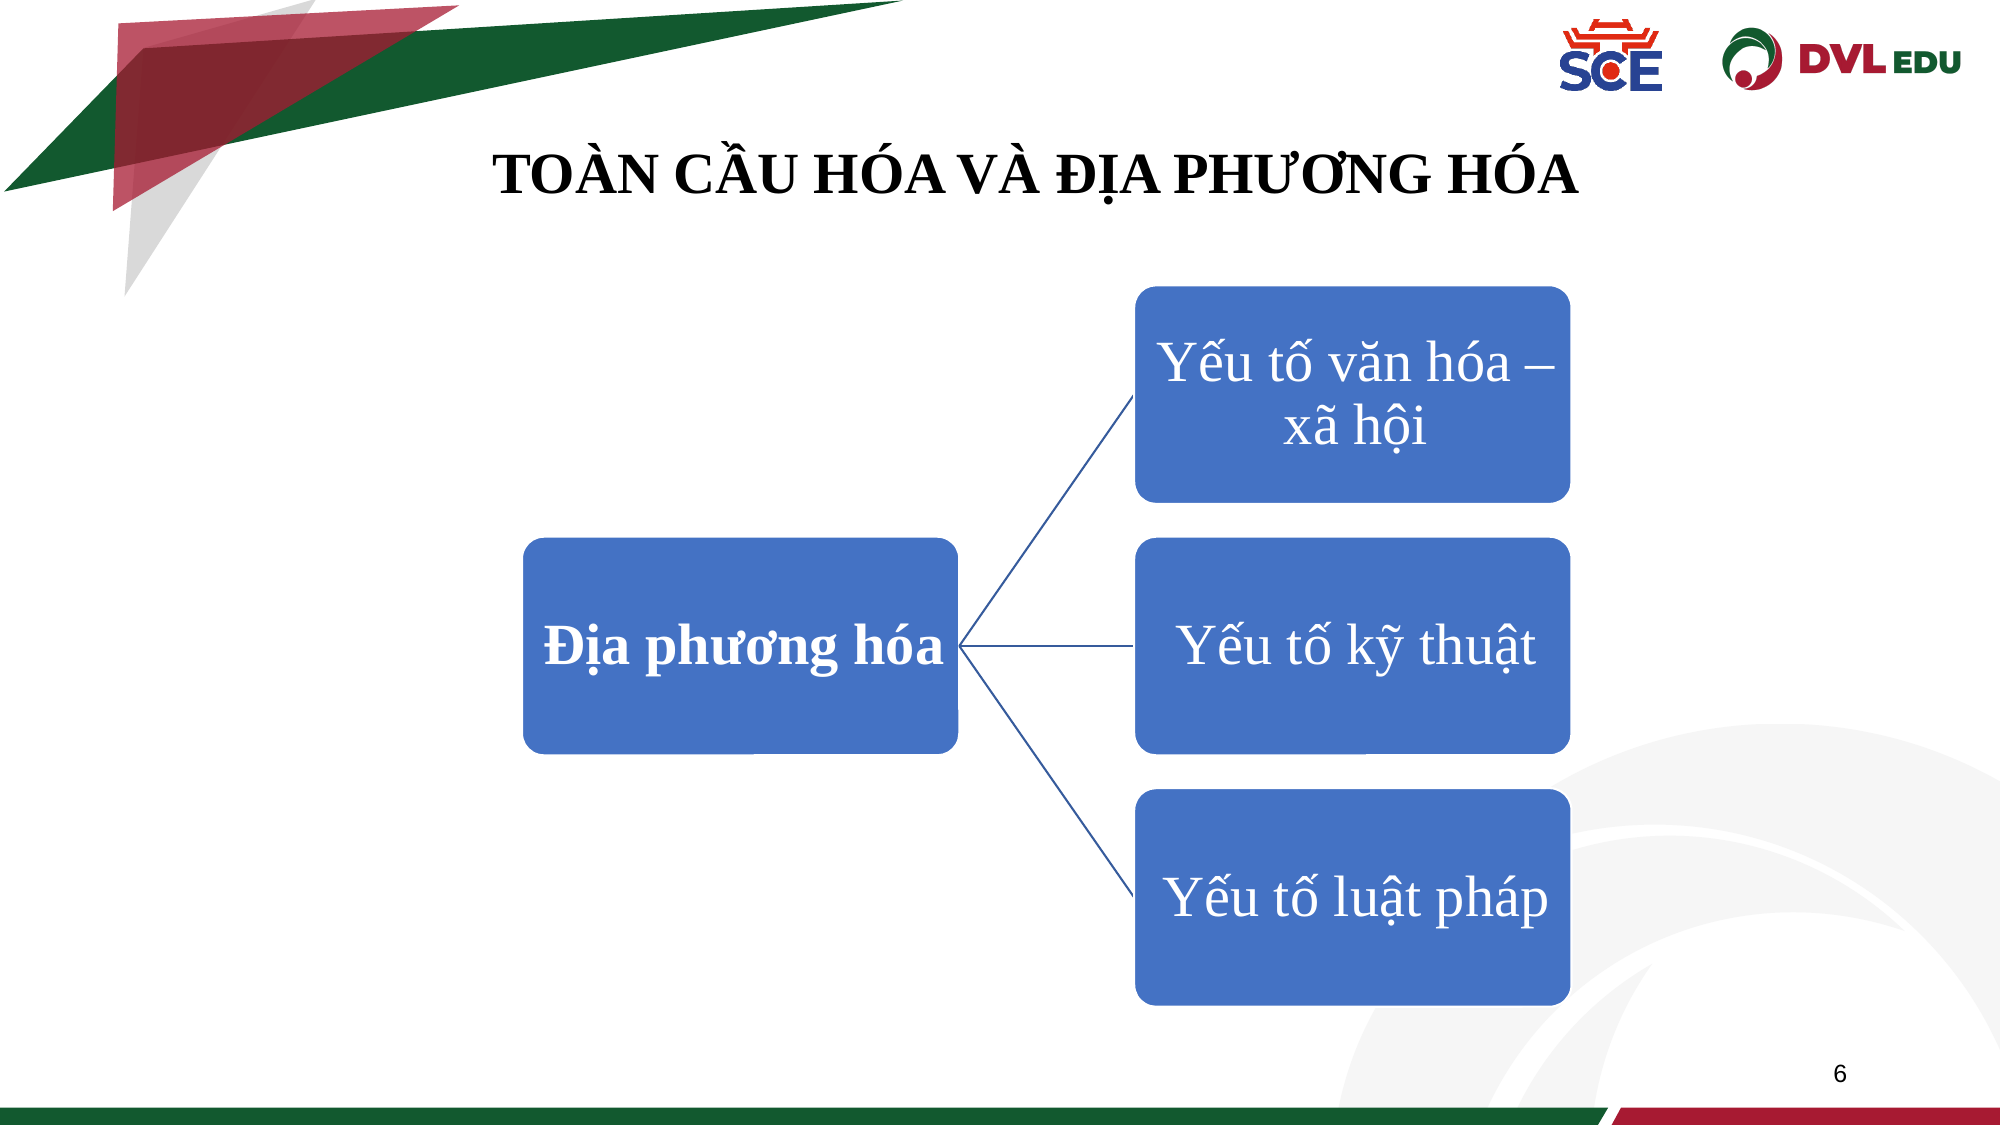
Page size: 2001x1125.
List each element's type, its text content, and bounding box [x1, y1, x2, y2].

title TOÀN CẦU HÓA VÀ ĐỊA PHƯƠNG HÓA [300, 118, 1772, 231]
text_box 6 [1412, 1042, 1863, 1103]
picture [1722, 27, 1961, 91]
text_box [365, 284, 1729, 1008]
picture [1559, 19, 1667, 91]
